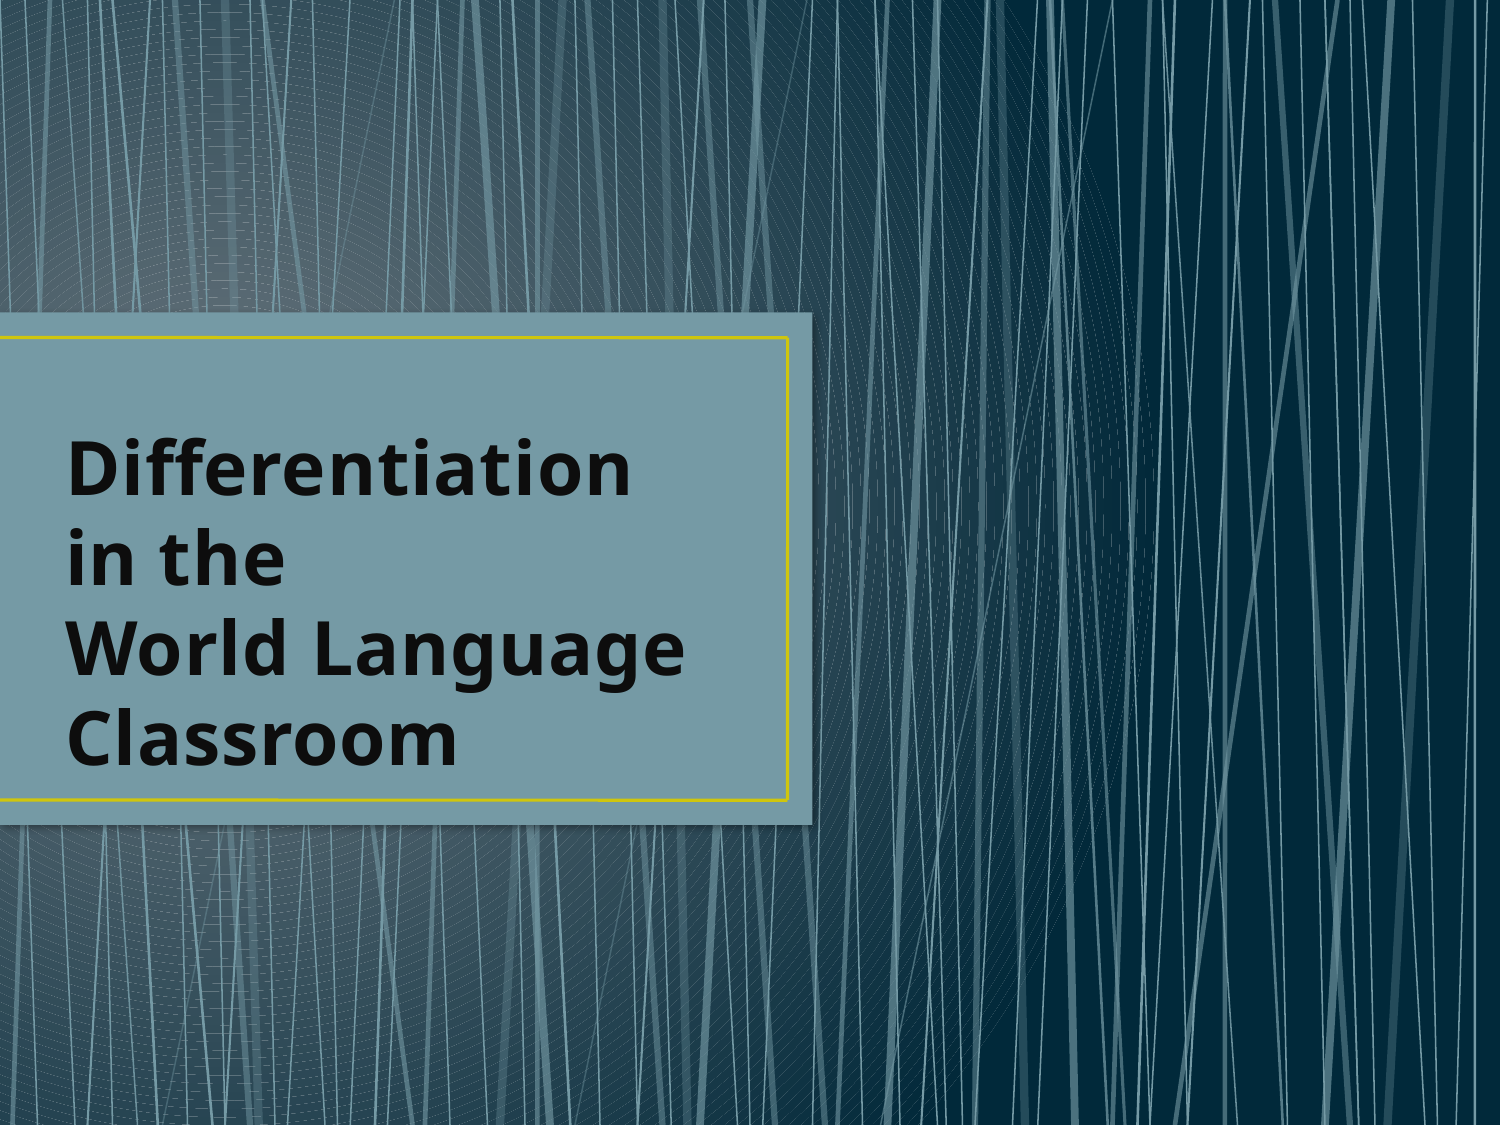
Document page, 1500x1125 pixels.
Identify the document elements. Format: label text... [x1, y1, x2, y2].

title Differentiation in the World Language Classroom [50, 337, 775, 788]
